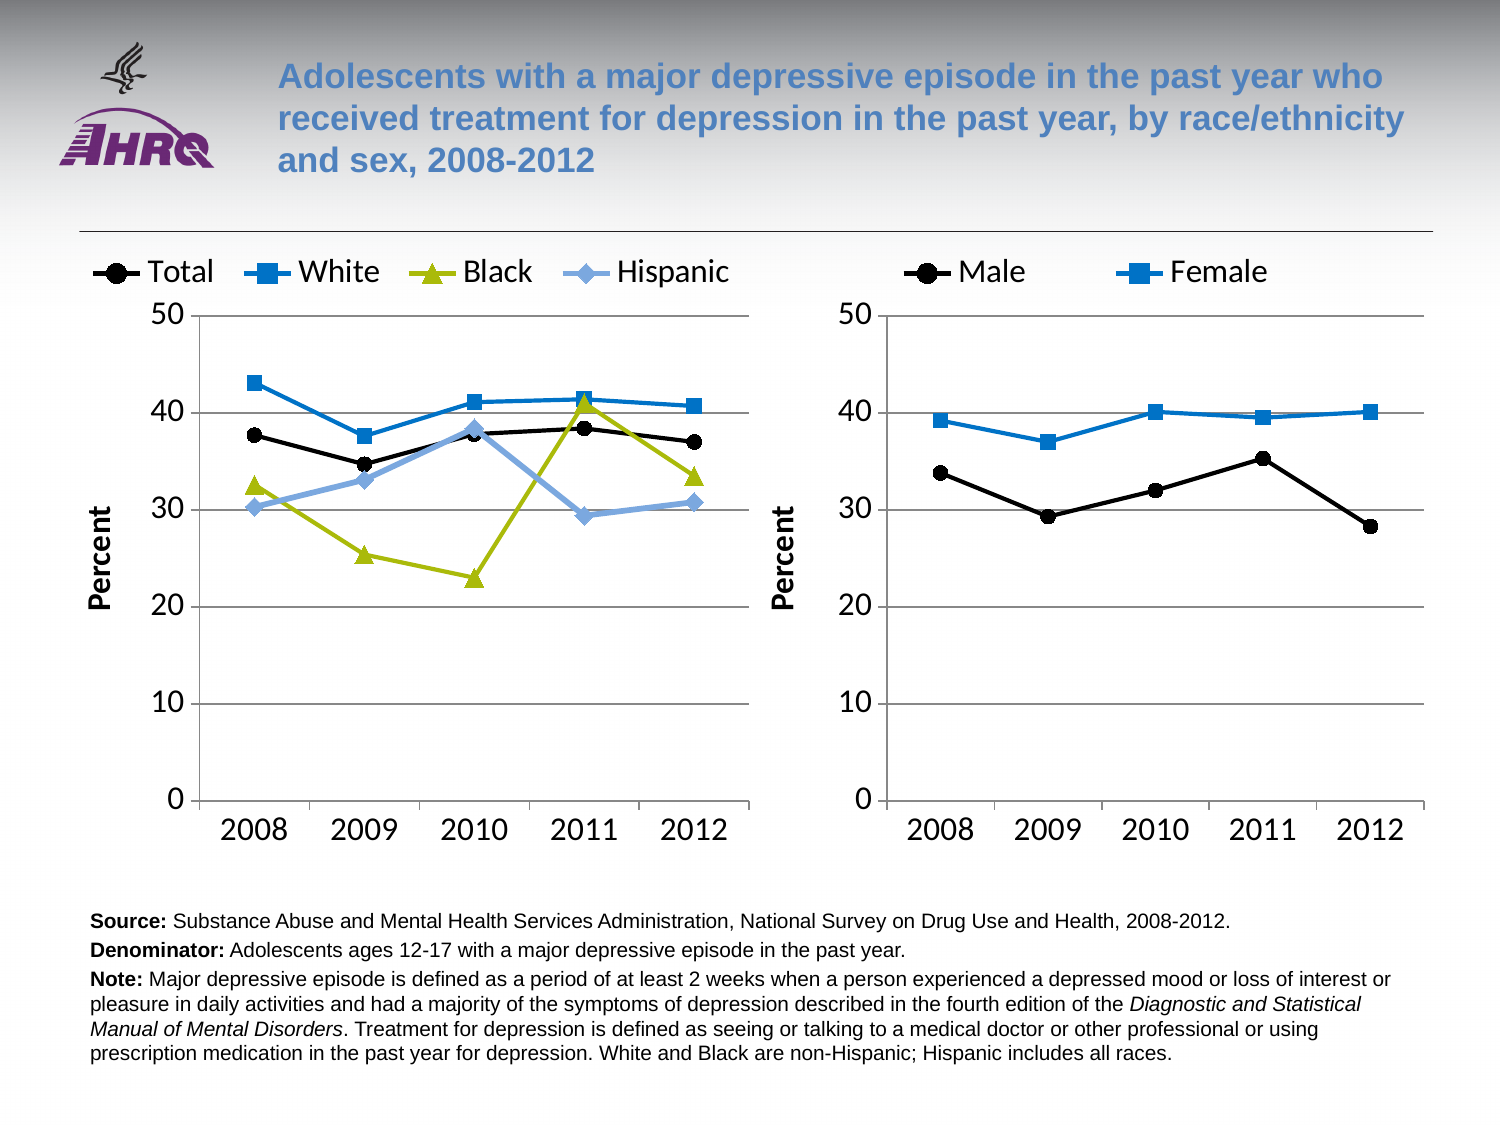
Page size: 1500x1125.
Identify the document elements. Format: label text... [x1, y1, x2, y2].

chart [74, 239, 1426, 886]
list Source: Substance Abuse and Mental Health Services Administration, National Survey on Drug Use and Health, 2008-2012. Denominator: Adolescents ages 12-17 with a major depressive episode in the past year. Note: Major depressive episode is defined as a period of at least 2 weeks when a person experienced a depressed mood or loss of interest or pleasure in daily activities and had a majority of the symptoms of depression described in the fourth edition of the Diagnostic and Statistical Manual of Mental Disorders. Treatment for depression is defined as seeing or talking to a medical doctor or other professional or using prescription medication in the past year for depression. White and Black are non-Hispanic; Hispanic includes all races. [75, 900, 1425, 1080]
picture [0, 0, 1500, 1125]
title Adolescents with a major depressive episode in the past year who received treatment for depression in the past year, by race/ethnicity and sex, 2008-2012 [262, 45, 1425, 188]
